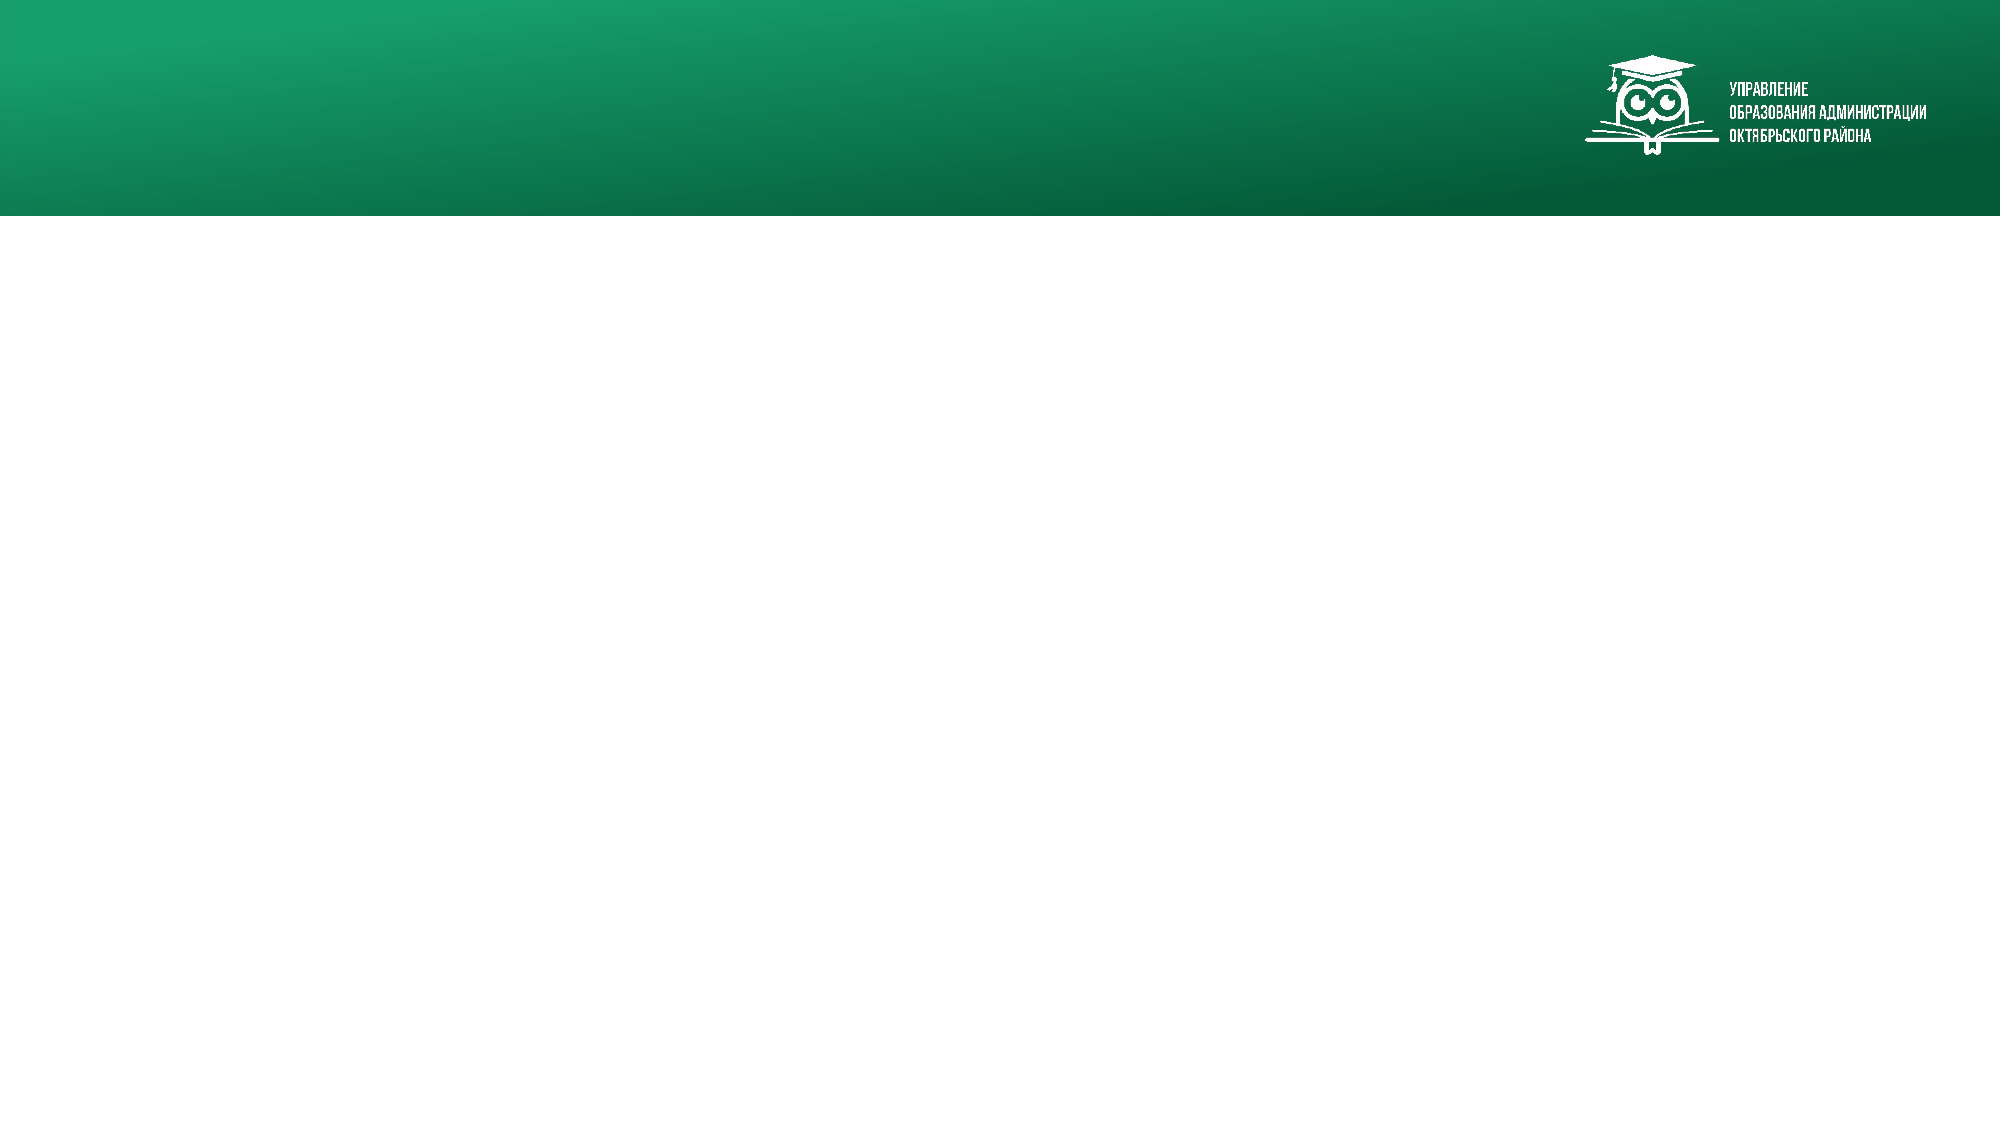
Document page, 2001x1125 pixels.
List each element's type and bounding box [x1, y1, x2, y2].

list [0, 0, 2000, 216]
picture [1585, 55, 1926, 155]
